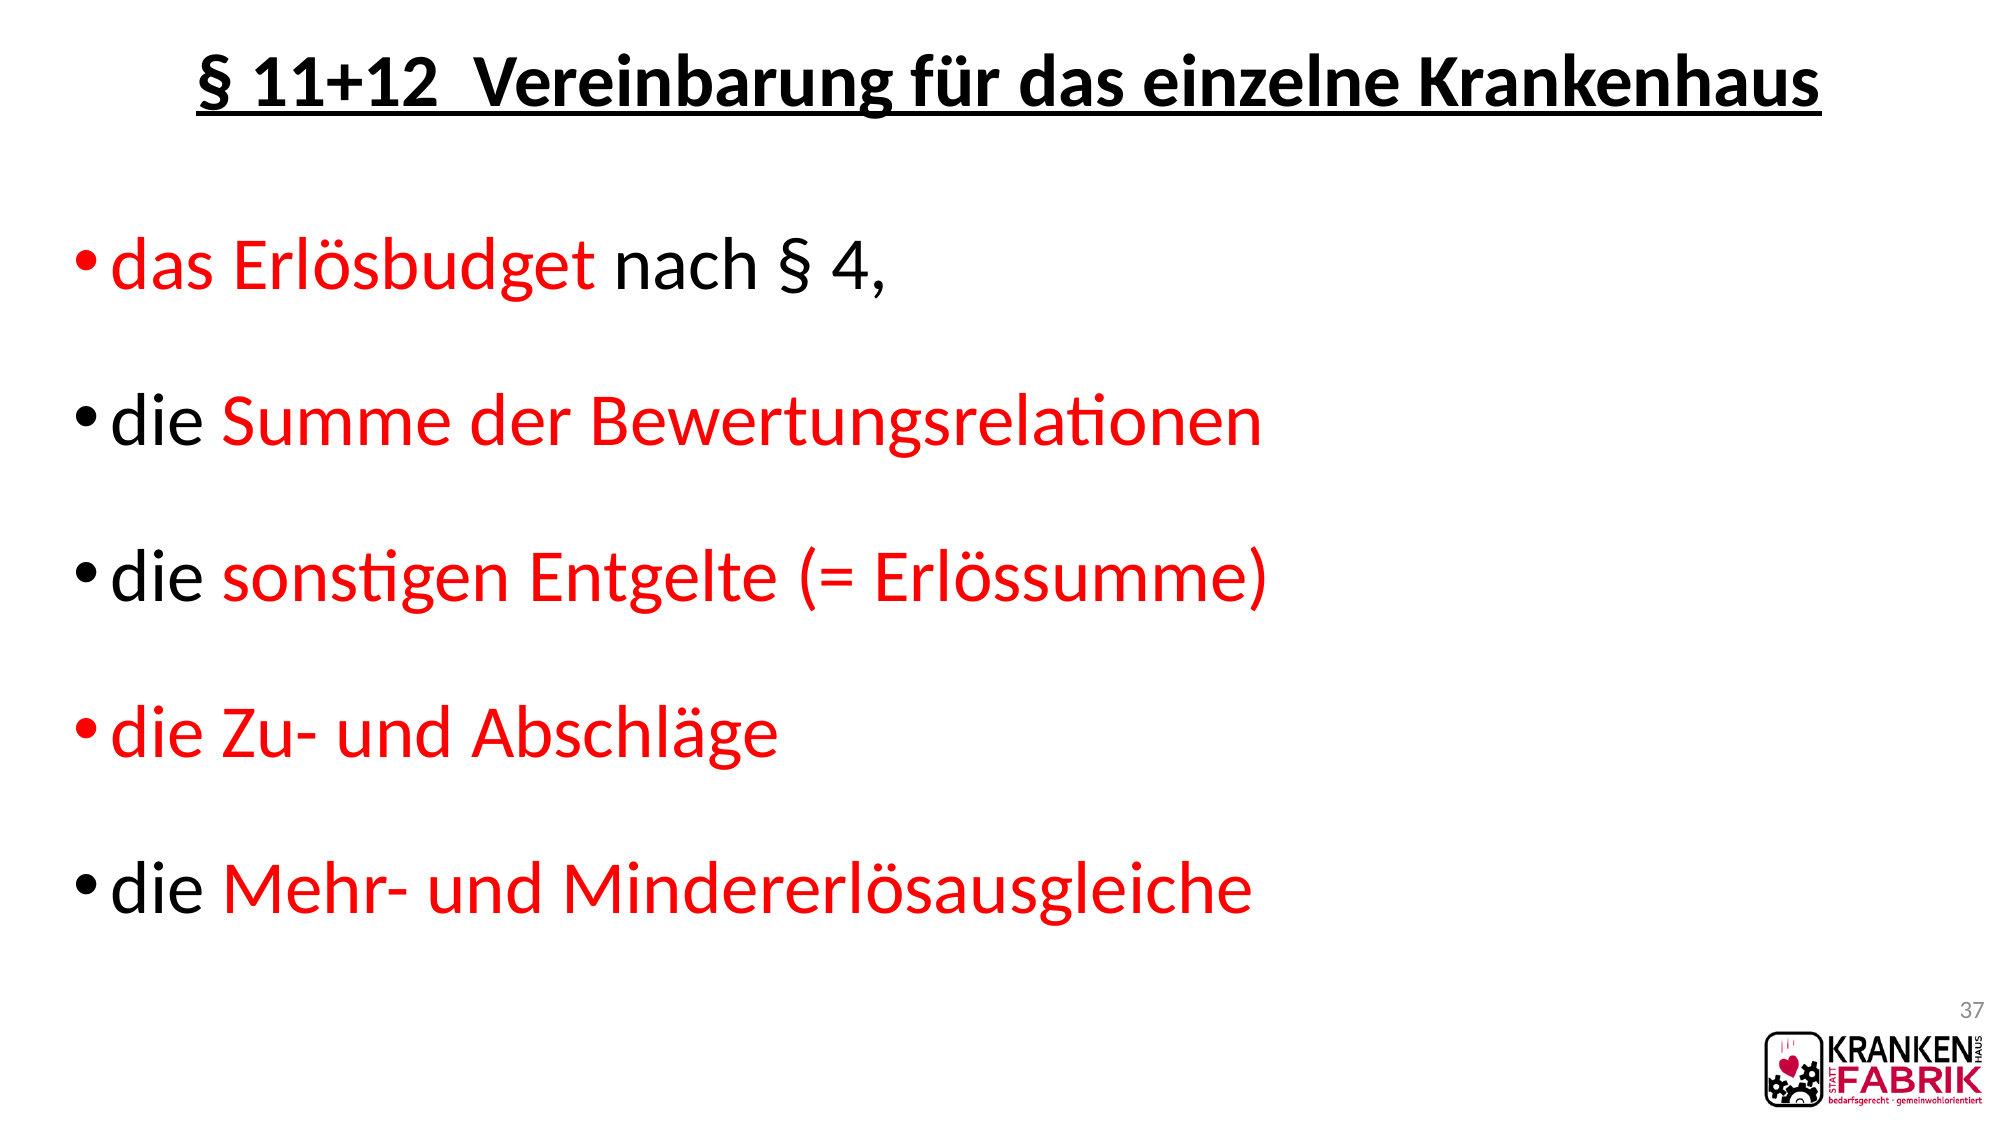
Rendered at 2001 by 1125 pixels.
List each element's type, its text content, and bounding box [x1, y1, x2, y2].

list das Erlösbudget nach § 4, die Summe der Bewertungsrelationen die sonstigen Entgelte (= Erlössumme) die Zu- und Abschläge die Mehr- und Mindererlösausgleiche [58, 162, 1960, 1103]
picture [1746, 1039, 2000, 1125]
title § 11+12 Vereinbarung für das einzelne Krankenhaus [58, 18, 1960, 162]
slide_number 37 [1550, 979, 2000, 1039]
